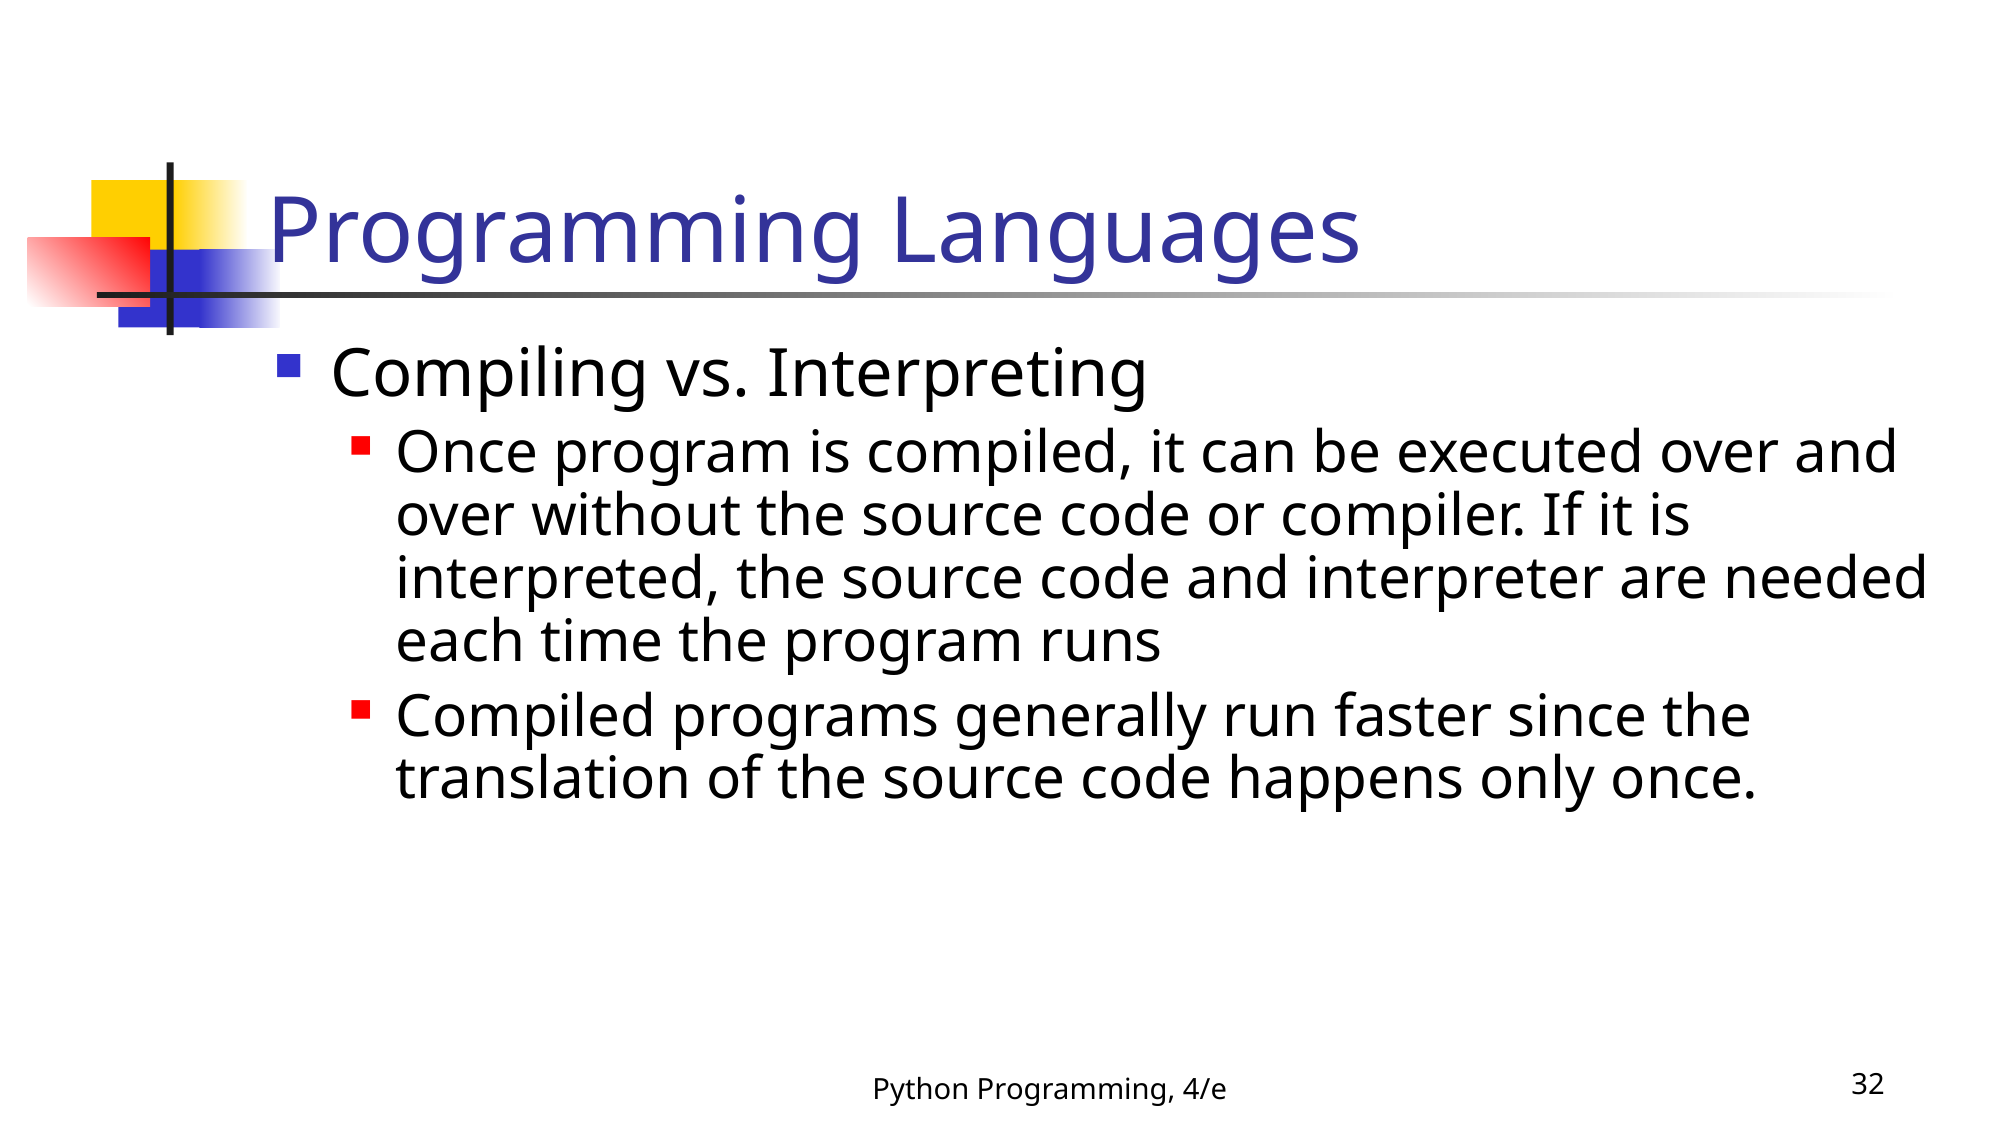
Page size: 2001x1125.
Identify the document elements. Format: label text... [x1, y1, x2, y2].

title Programming Languages [251, 101, 1957, 289]
list Compiling vs. Interpreting Once program is compiled, it can be executed over and over without the source code or compiler. If it is interpreted, the source code and interpreter are needed each time the program runs Compiled programs generally run faster since the translation of the source code happens only once. [258, 331, 1959, 1006]
slide_number 32 [1483, 1037, 1901, 1113]
footer Python Programming, 4/e [733, 1037, 1367, 1113]
